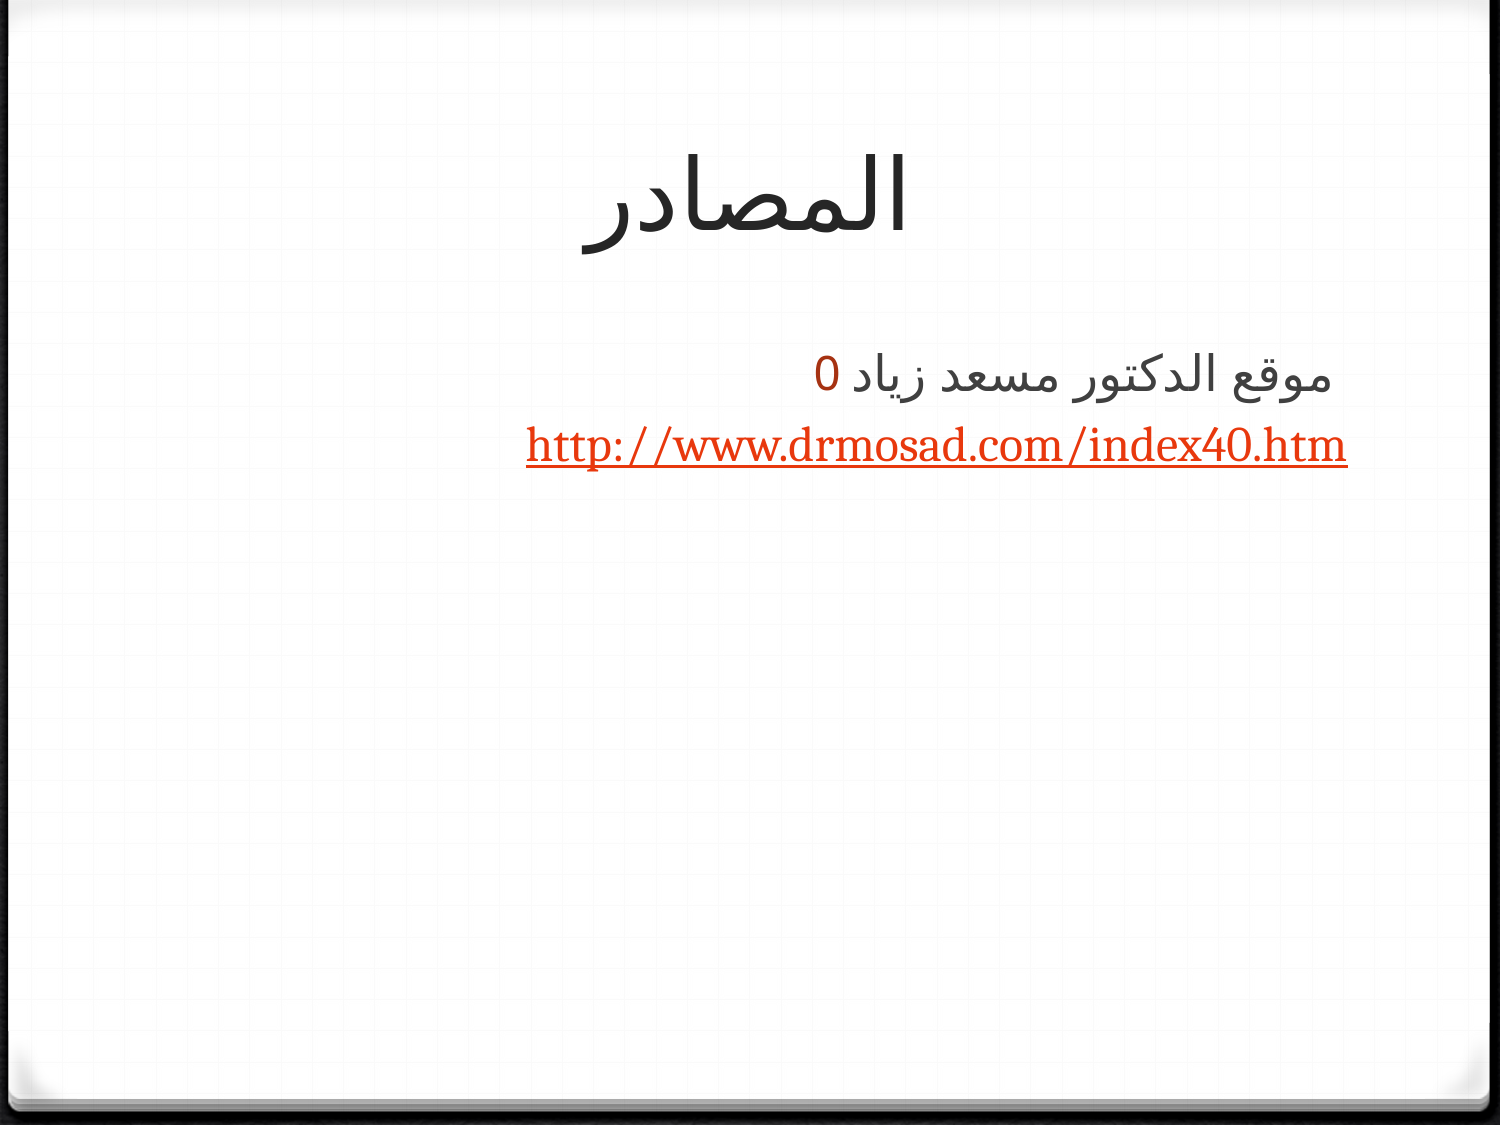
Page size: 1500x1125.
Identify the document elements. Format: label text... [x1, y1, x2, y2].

list موقع الدكتور مسعد زياد http://www.drmosad.com/index40.htm [137, 334, 1363, 983]
picture [0, 0, 1500, 1125]
title المصادر [90, 71, 1410, 309]
